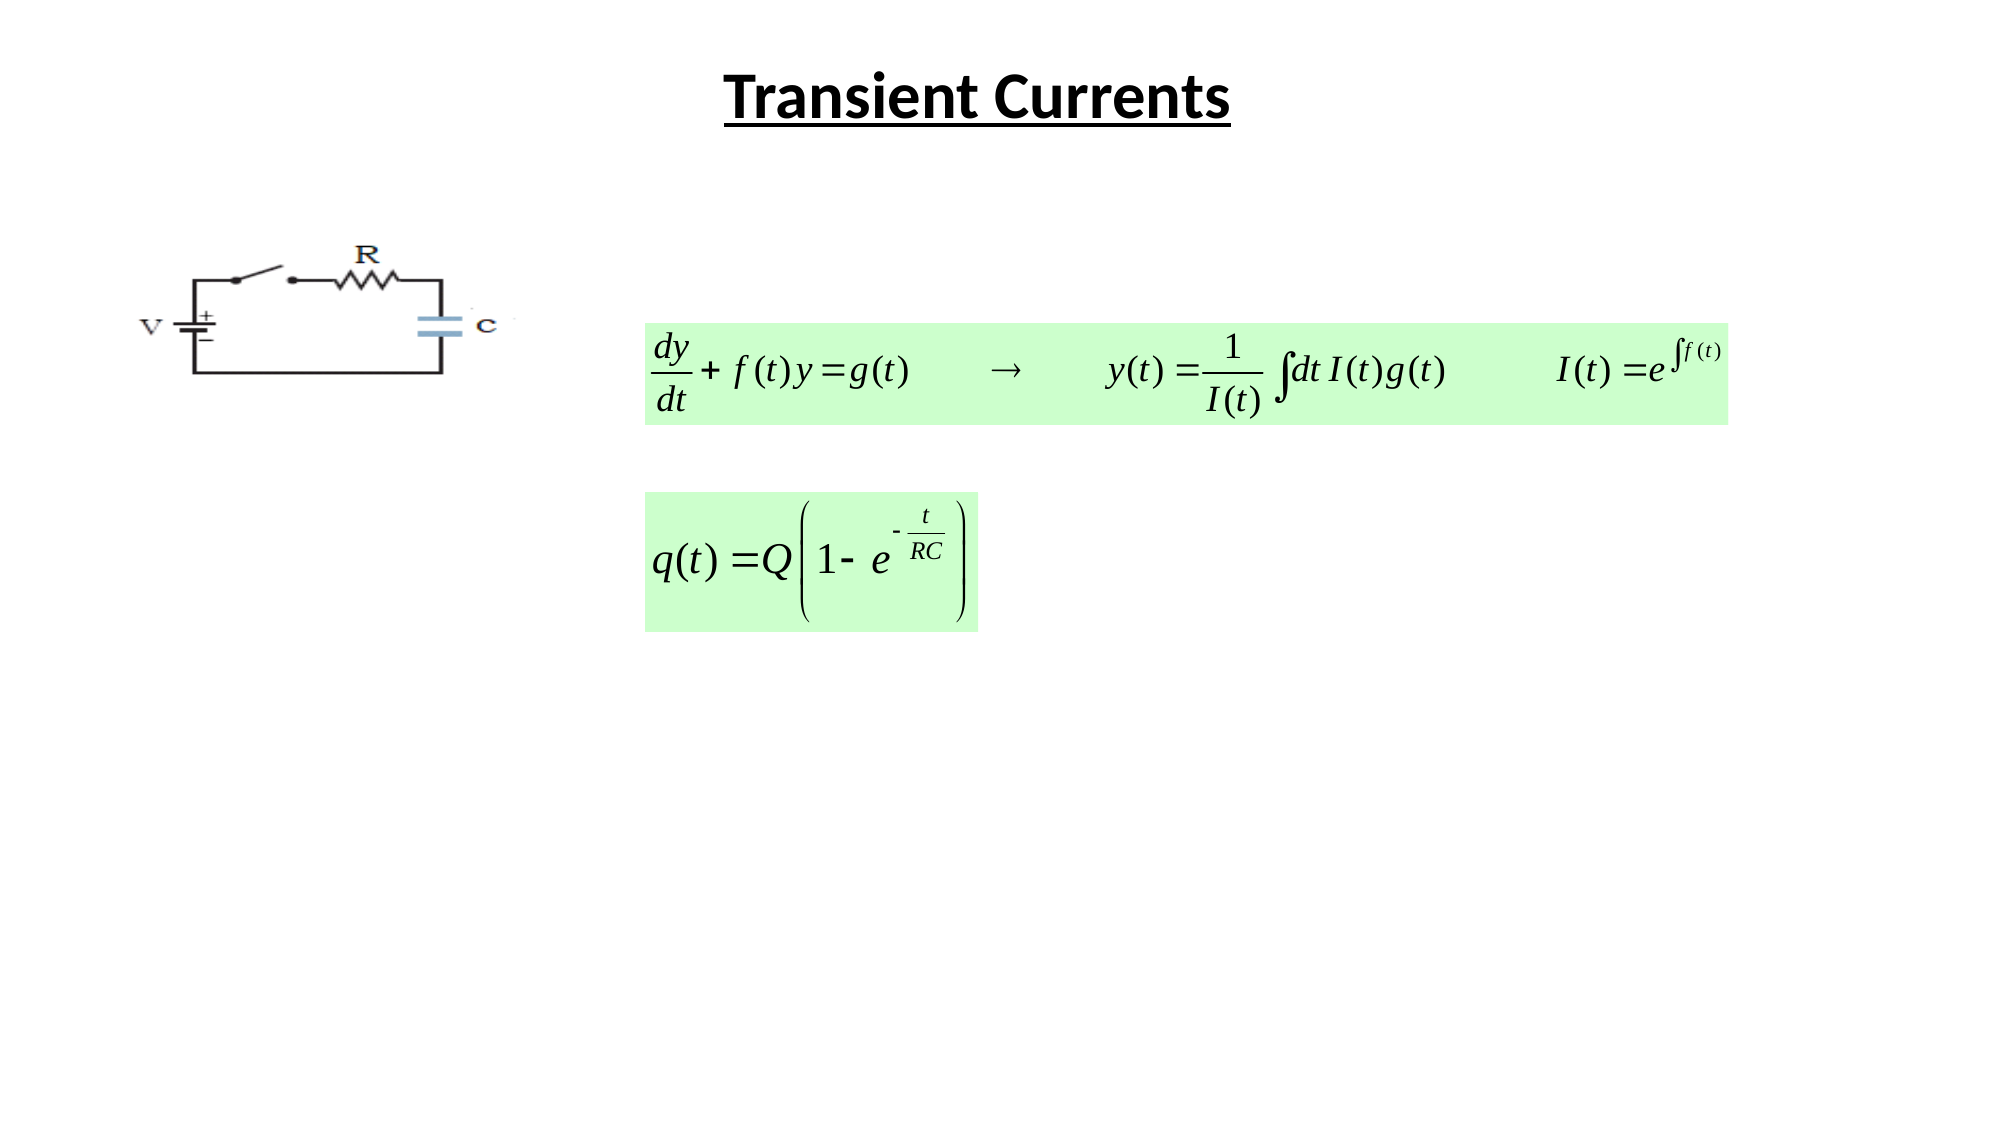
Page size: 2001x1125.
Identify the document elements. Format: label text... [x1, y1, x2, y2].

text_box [645, 492, 979, 632]
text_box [108, 220, 584, 493]
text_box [645, 322, 1729, 425]
text_box Transient Currents [709, 44, 1305, 140]
